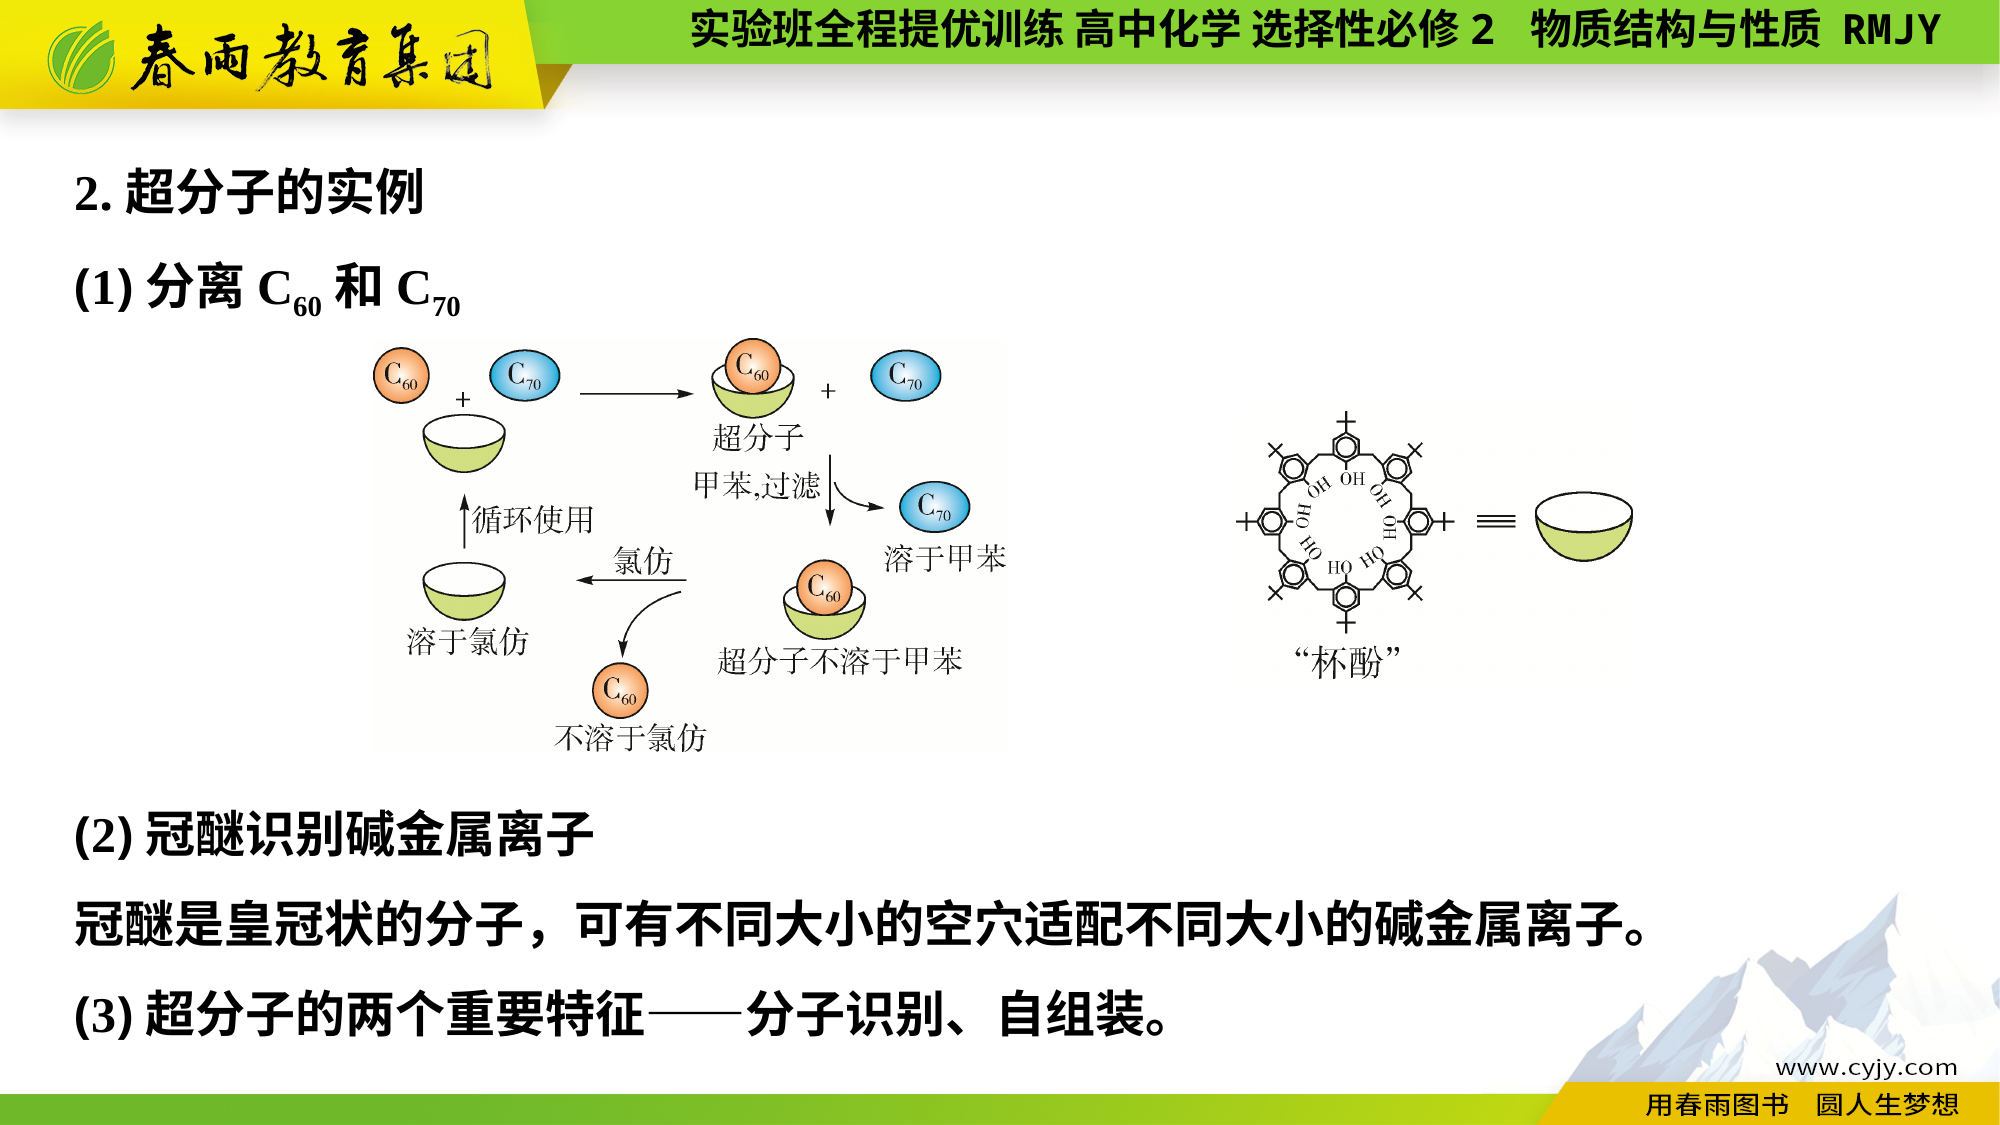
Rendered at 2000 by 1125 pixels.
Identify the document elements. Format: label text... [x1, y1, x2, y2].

picture [0, 0, 2000, 1125]
list 2.超分子的实例 (1)分离C60和C70 (2)冠醚识别碱金属离子 冠醚是皇冠状的分子，可有不同大小的空穴适配不同大小的碱金属离子。 (3)超分子的两个重要特征——分子识别、自组装。 [59, 122, 1944, 1047]
